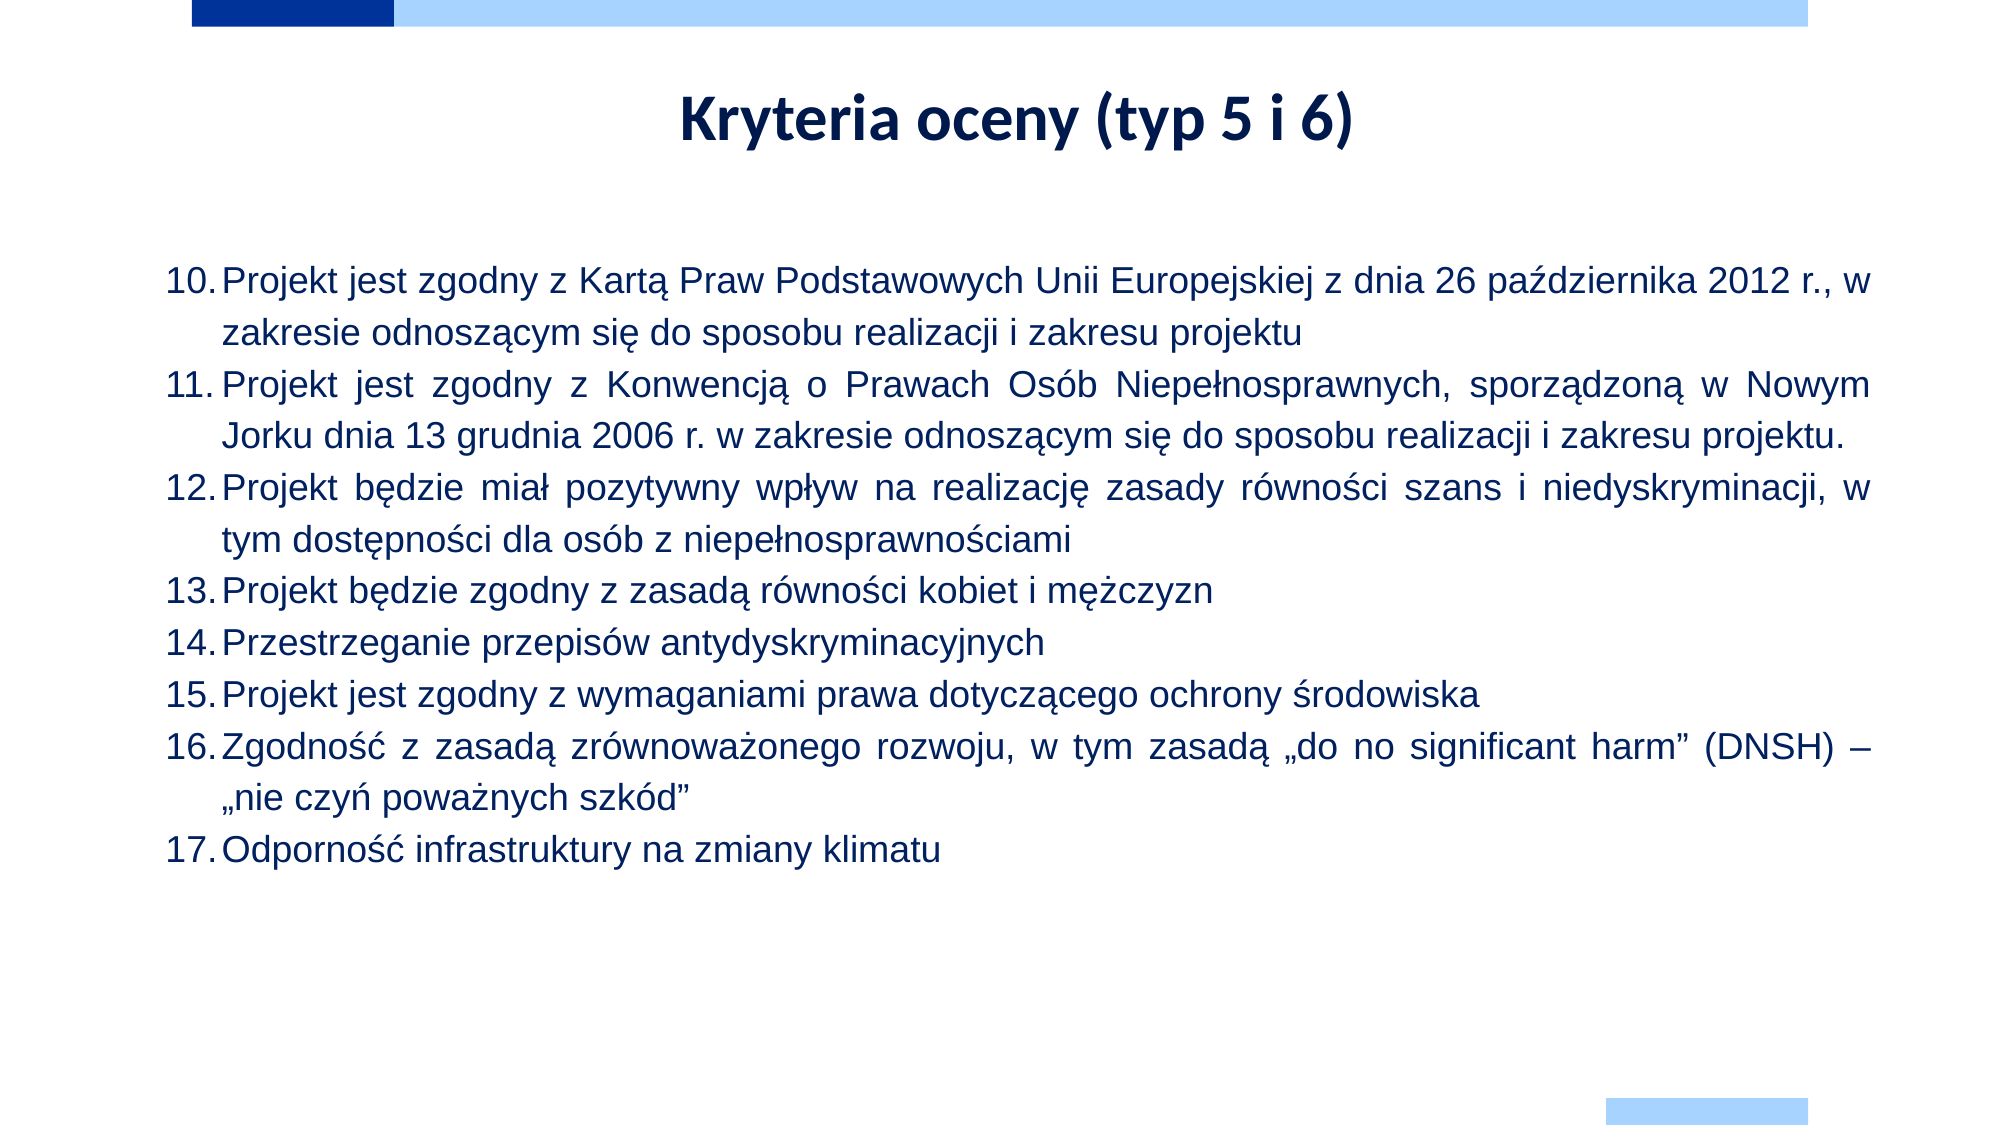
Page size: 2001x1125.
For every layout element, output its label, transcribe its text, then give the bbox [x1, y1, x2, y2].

text_box Kryteria oceny (typ 5 i 6) [131, 66, 1906, 161]
text_box Projekt jest zgodny z Kartą Praw Podstawowych Unii Europejskiej z dnia 26 października 2012 r., w zakresie odnoszącym się do sposobu realizacji i zakresu projektu Projekt jest zgodny z Konwencją o Prawach Osób Niepełnosprawnych, sporządzoną w Nowym Jorku dnia 13 grudnia 2006 r. w zakresie odnoszącym się do sposobu realizacji i zakresu projektu. Projekt będzie miał pozytywny wpływ na realizację zasady równości szans i niedyskryminacji, w tym dostępności dla osób z niepełnosprawnościami Projekt będzie zgodny z zasadą równości kobiet i mężczyzn Przestrzeganie przepisów antydyskryminacyjnych Projekt jest zgodny z wymaganiami prawa dotyczącego ochrony środowiska Zgodność z zasadą zrównoważonego rozwoju, w tym zasadą „do no significant harm” (DNSH) – „nie czyń poważnych szkód” Odporność infrastruktury na zmiany klimatu [150, 241, 1886, 981]
